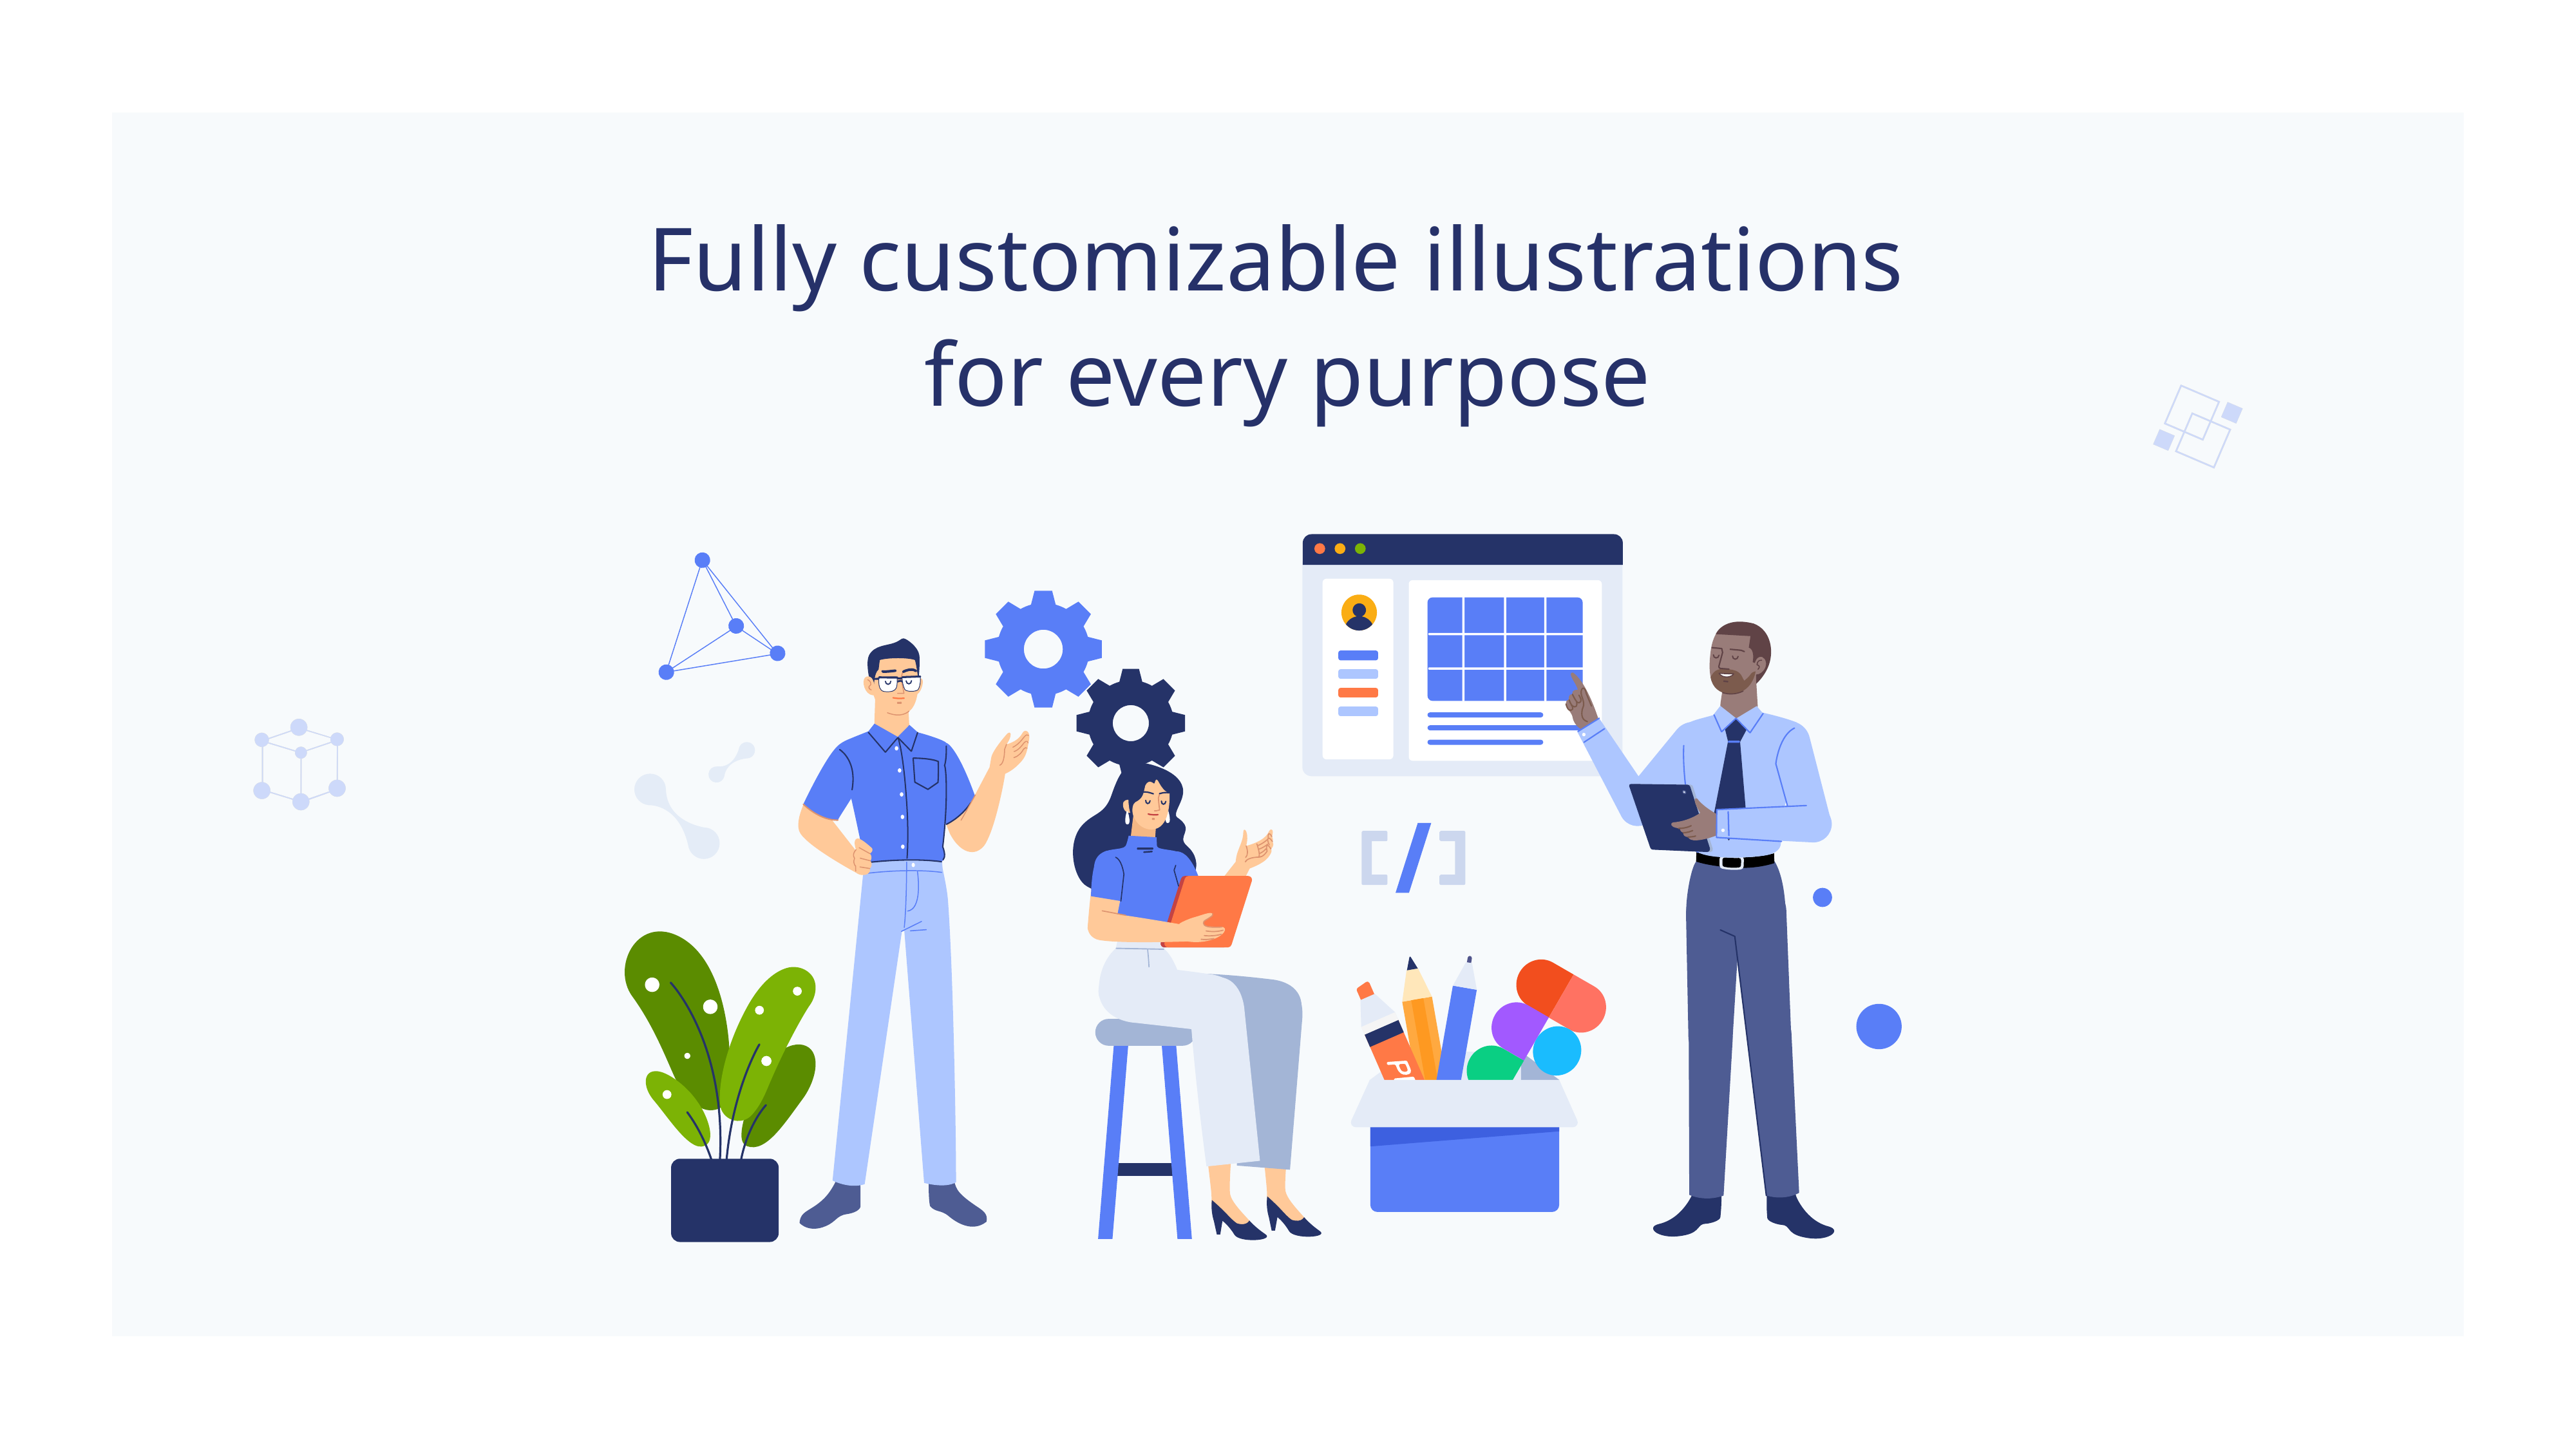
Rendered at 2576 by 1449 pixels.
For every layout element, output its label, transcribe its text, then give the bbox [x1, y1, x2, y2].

picture [242, 706, 357, 822]
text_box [624, 534, 1902, 1242]
text_box Fully customizable illustrations for every purpose [402, 187, 2174, 429]
picture [2144, 372, 2252, 480]
text_box [112, 112, 2464, 1336]
